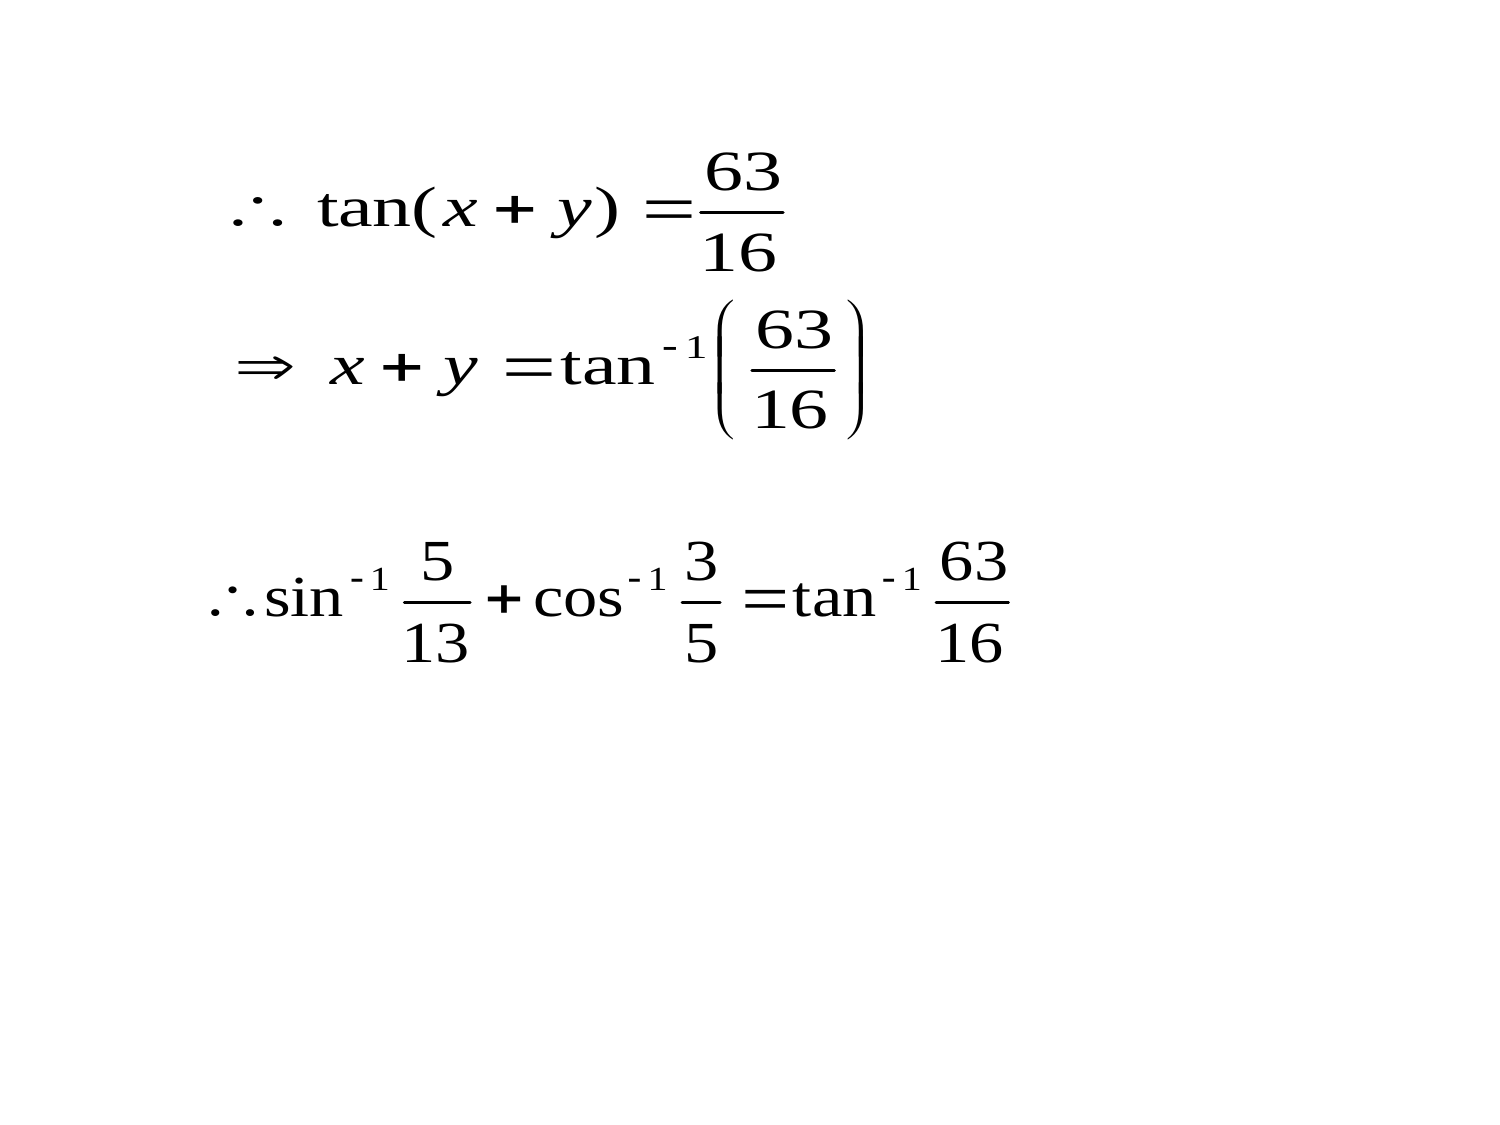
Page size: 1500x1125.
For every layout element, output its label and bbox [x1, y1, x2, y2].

text_box [203, 524, 1026, 676]
text_box [224, 137, 888, 451]
